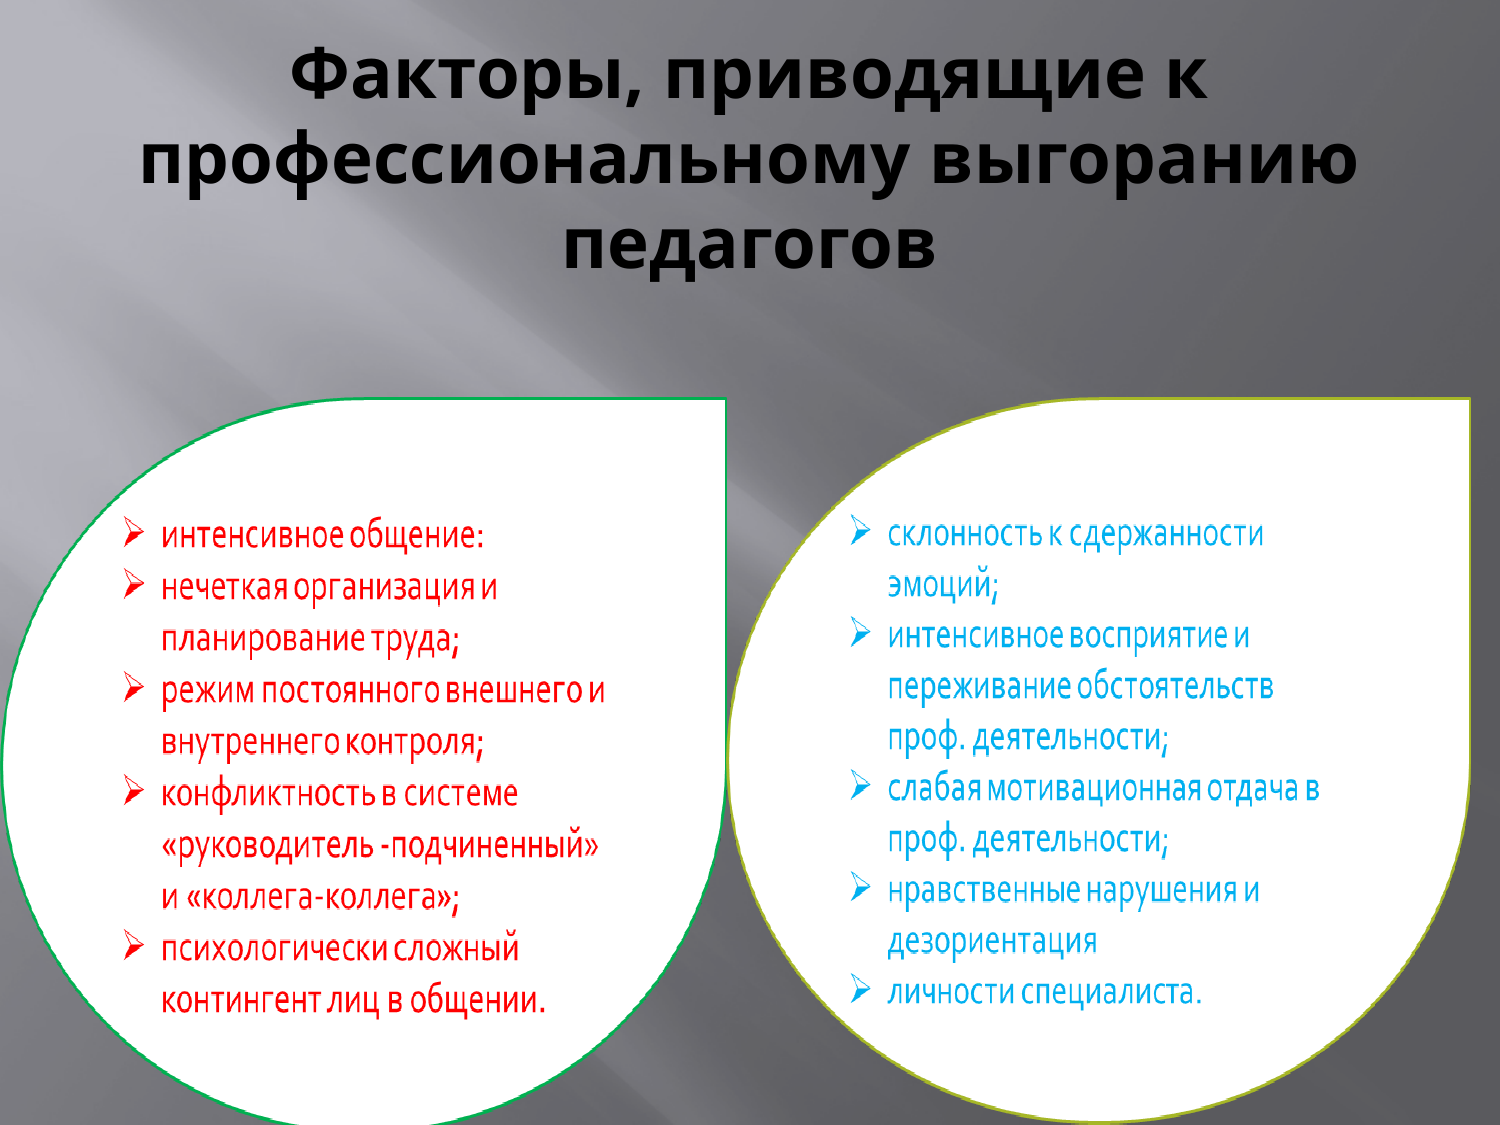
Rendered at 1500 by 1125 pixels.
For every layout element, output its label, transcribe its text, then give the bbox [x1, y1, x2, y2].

picture [0, 396, 1471, 1125]
title Факторы, приводящие к профессиональному выгоранию педагогов [75, 19, 1425, 291]
